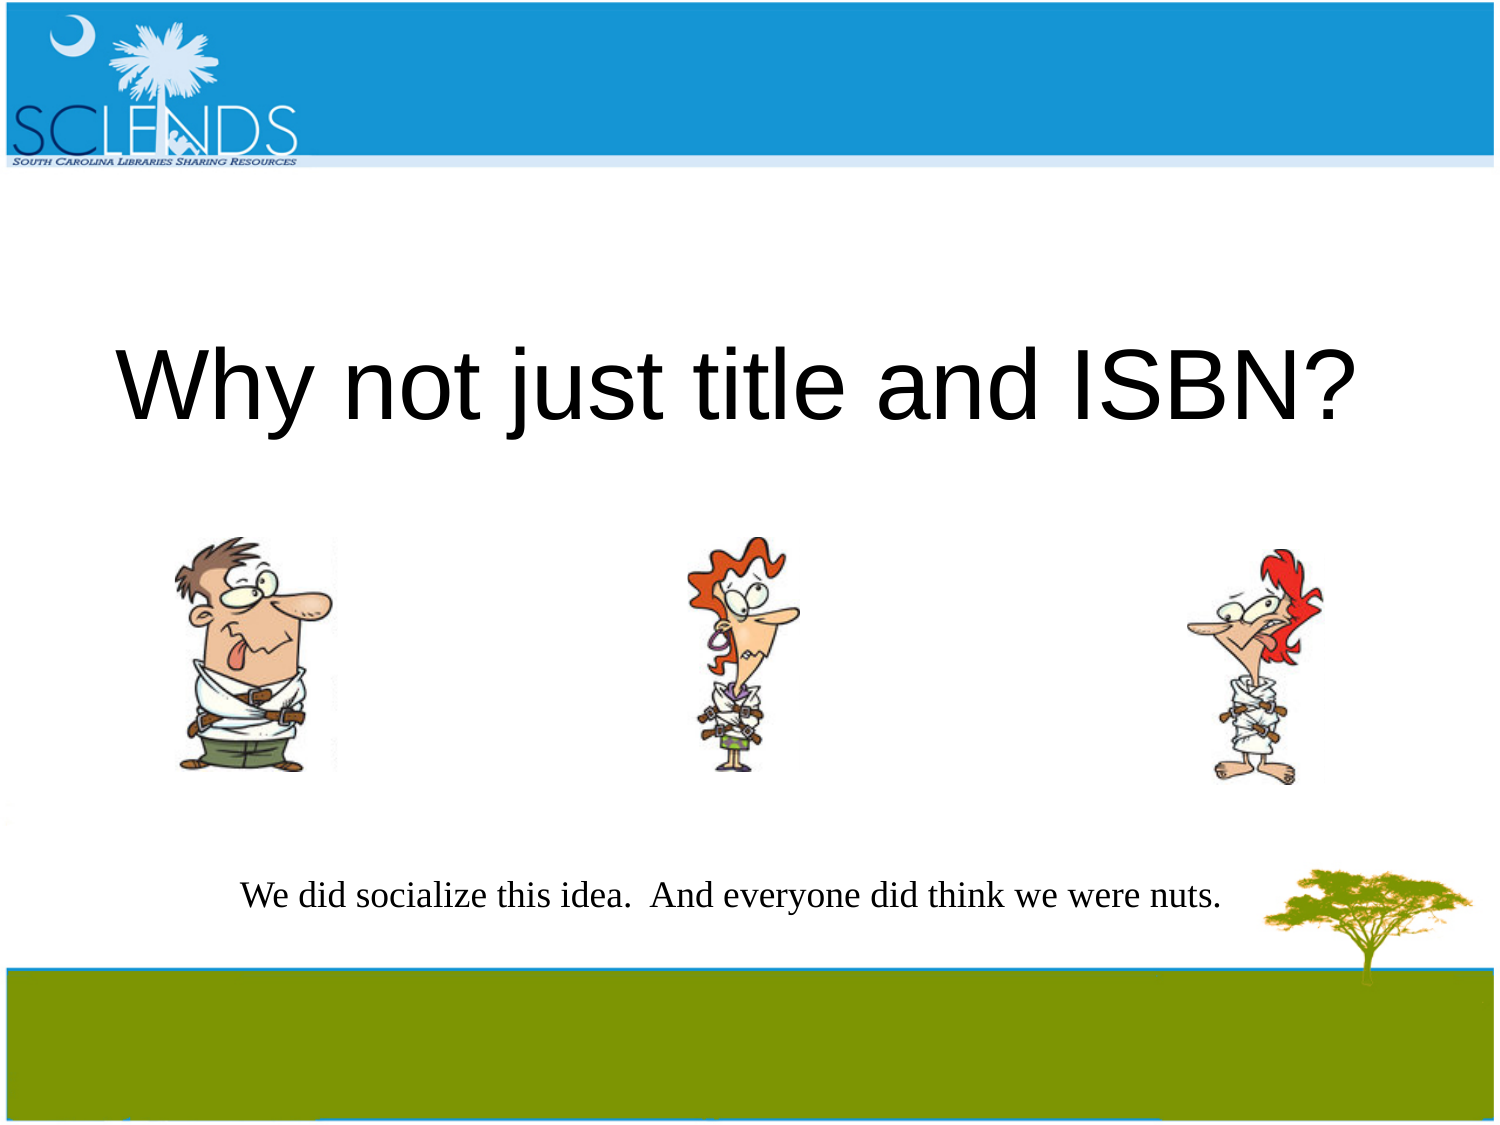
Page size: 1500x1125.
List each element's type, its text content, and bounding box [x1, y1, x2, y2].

subtitle Why not just title and ISBN? [24, 312, 1450, 488]
text_box We did socialize this idea. And everyone did think we were nuts. [224, 862, 1263, 923]
picture [0, 0, 1500, 1125]
